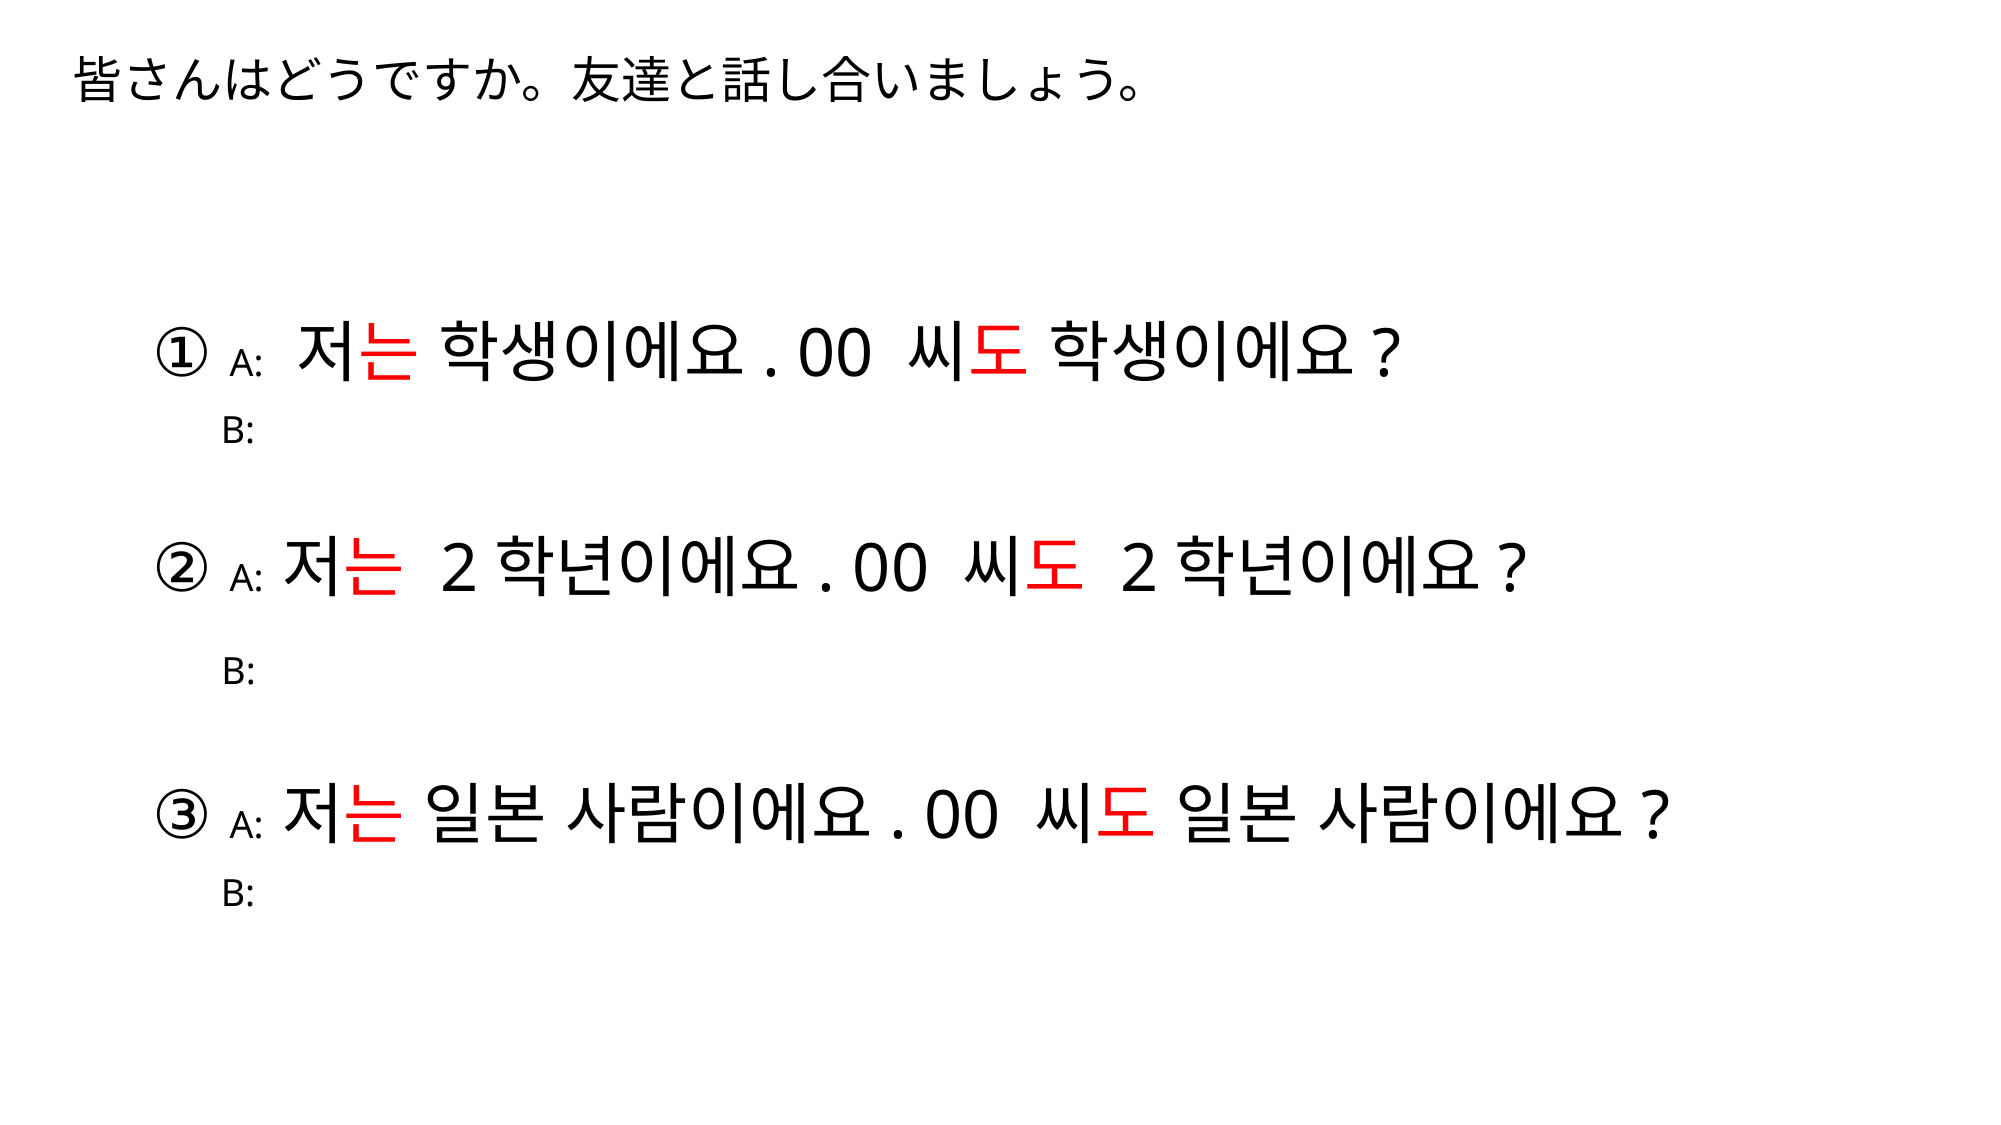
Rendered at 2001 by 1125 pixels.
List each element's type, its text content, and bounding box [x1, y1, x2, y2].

list ① A: 저는 학생이에요. 00 씨도 학생이에요? B: ② A: 저는 2학년이에요. 00 씨도 2학년이에요? B: ③ A: 저는 일본 사람이에요. 00 씨도 일본 사람이에요? B: [137, 108, 1863, 1084]
title 皆さんはどうですか。友達と話し合いましょう。 [0, 28, 1834, 137]
